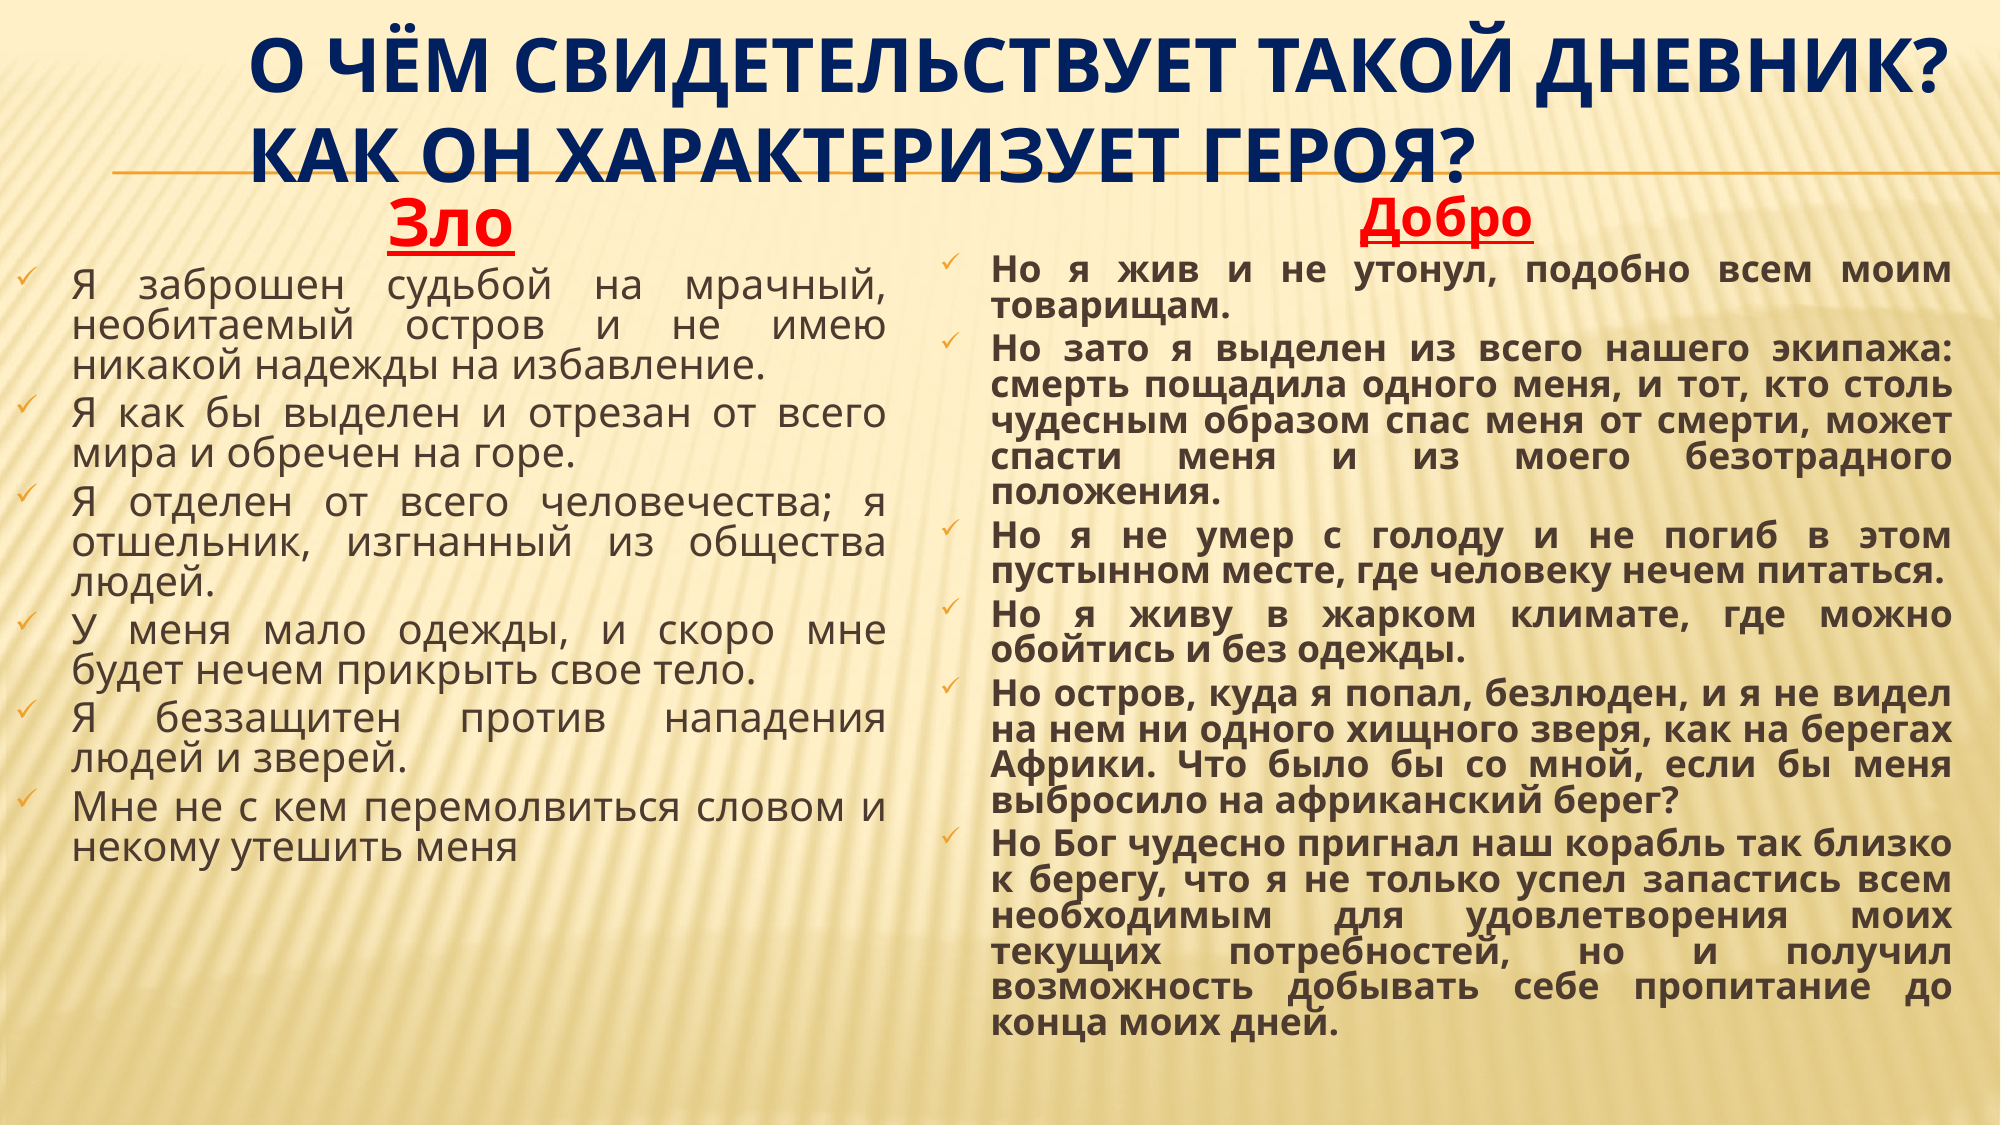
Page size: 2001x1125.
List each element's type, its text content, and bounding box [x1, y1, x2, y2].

list Добро Но я жив и не утонул, подобно всем моим товарищам. Но зато я выделен из всего нашего экипажа: смерть пощадила одного меня, и тот, кто столь чудесным образом спас меня от смерти, может спасти меня и из моего безотрадного положения. Но я не умер с голоду и не погиб в этом пустынном месте, где человеку нечем питаться. Но я живу в жарком климате, где можно обойтись и без одежды. Но остров, куда я попал, безлюден, и я не видел на нем ни одного хищного зверя, как на берегах Африки. Что было бы со мной, если бы меня выбросило на африканский берег? Но Бог чудесно пригнал наш корабль так близко к берегу, что я не только успел запастись всем необходимым для удовлетворения моих текущих потребностей, но и получил возможность добывать себе пропитание до конца моих дней. [925, 188, 1969, 1101]
list Зло Я заброшен судьбой на мрачный, необитаемый остров и не имею никакой надежды на избавление. Я как бы выделен и отрезан от всего мира и обречен на горе. Я отделен от всего человечества; я отшельник, изгнанный из общества людей. У меня мало одежды, и скоро мне будет нечем прикрыть свое тело. Я беззащитен против нападения людей и зверей. Мне не с кем перемолвиться словом и некому утешить меня [0, 188, 903, 1101]
title О чём свидетельствует такой дневник? Как он характеризует героя? [232, 43, 2000, 172]
